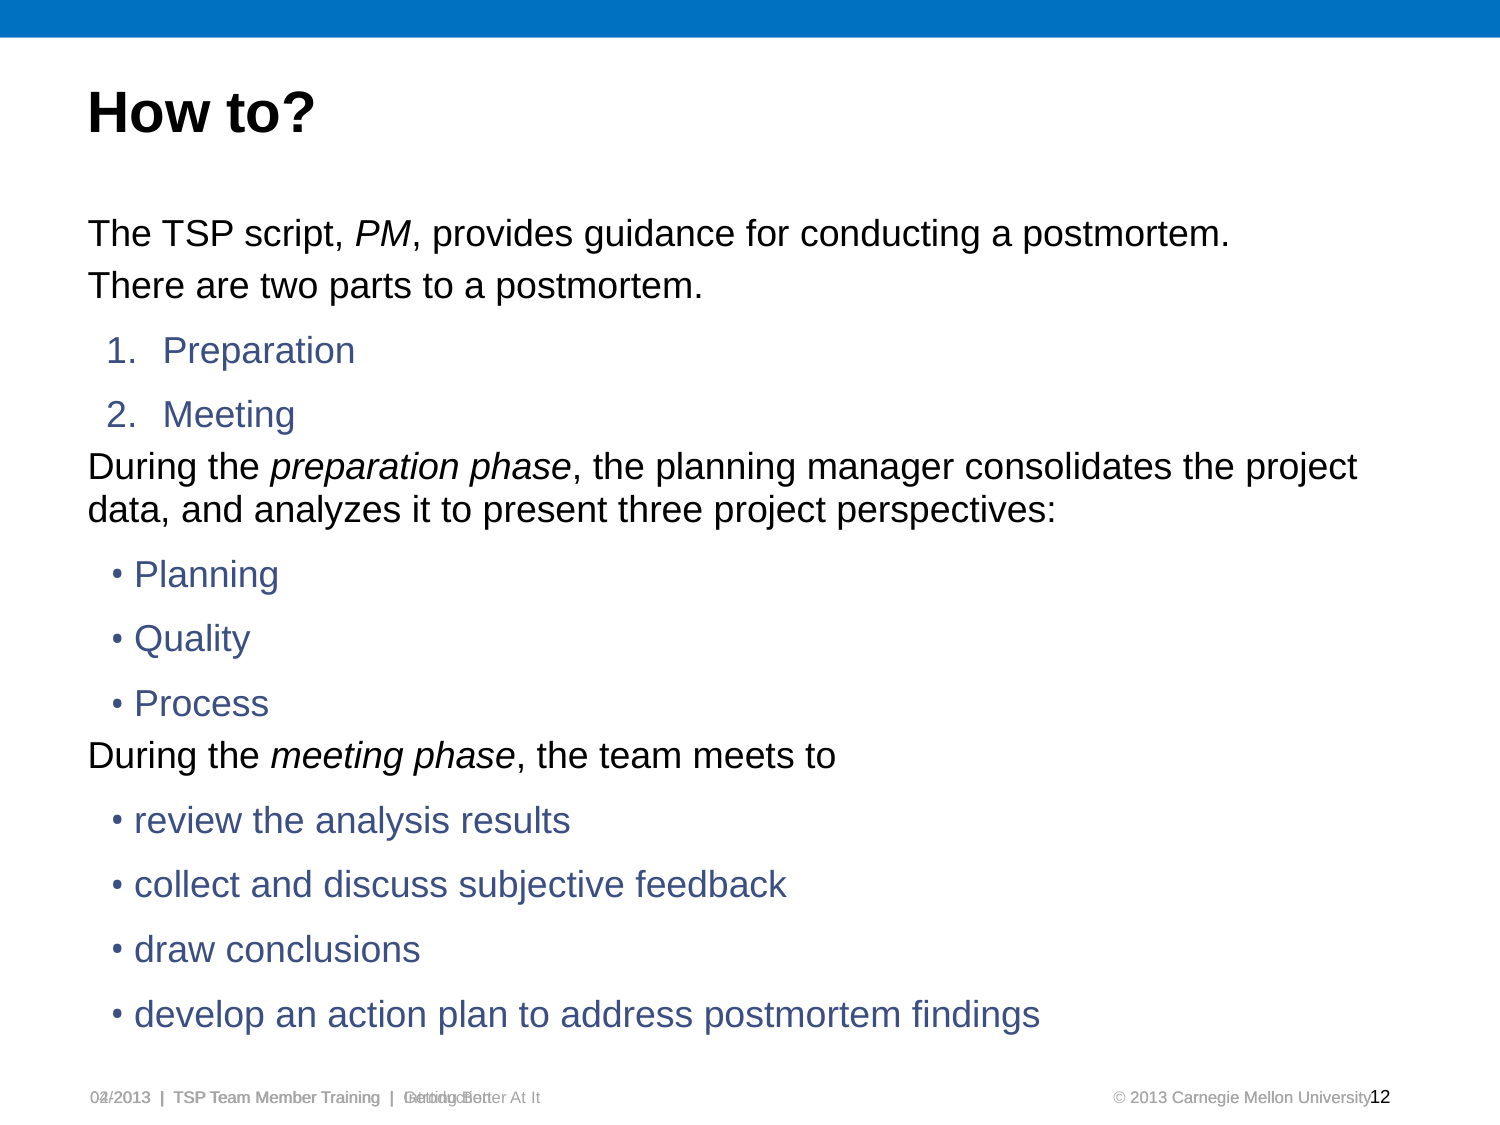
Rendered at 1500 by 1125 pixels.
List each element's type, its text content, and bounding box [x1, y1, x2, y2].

list The TSP script, PM, provides guidance for conducting a postmortem. There are two parts to a postmortem. Preparation Meeting During the preparation phase, the planning manager consolidates the project data, and analyzes it to present three project perspectives: Planning Quality Process During the meeting phase, the team meets to review the analysis results collect and discuss subjective feedback draw conclusions develop an action plan to address postmortem findings [87, 212, 1440, 1026]
title How to? [87, 87, 1439, 212]
